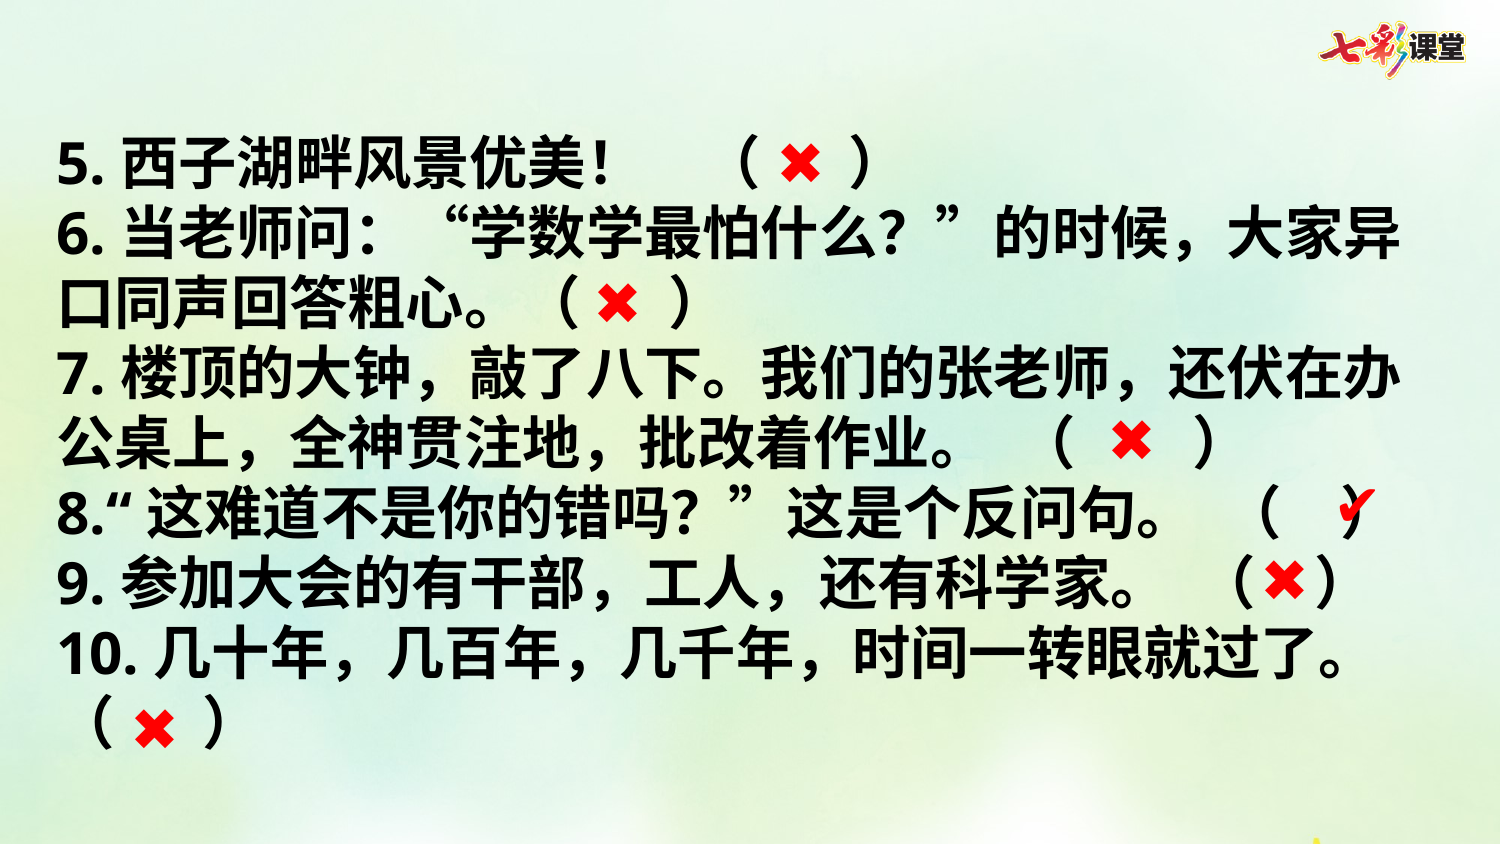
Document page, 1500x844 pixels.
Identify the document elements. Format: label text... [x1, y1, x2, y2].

text_box ✖ [115, 684, 181, 770]
text_box 5.西子湖畔风景优美！ （ ） 6.当老师问：“学数学最怕什么？”的时候，大家异口同声回答粗心。（ ） 7.楼顶的大钟，敲了八下。我们的张老师，还伏在办公桌上，全神贯注地，批改着作业。 （ ） 8.“这难道不是你的错吗？”这是个反问句。 （ ）9.参加大会的有干部，工人，还有科学家。 （ ） 10.几十年，几百年，几千年，时间一转眼就过了。 （ ） [41, 119, 1459, 764]
text_box ✖ [1092, 395, 1157, 481]
text_box ✔ [1319, 461, 1384, 546]
text_box ✖ [1246, 535, 1311, 621]
text_box ✖ [579, 259, 644, 345]
text_box ✖ [761, 119, 827, 204]
picture [0, 0, 1500, 844]
